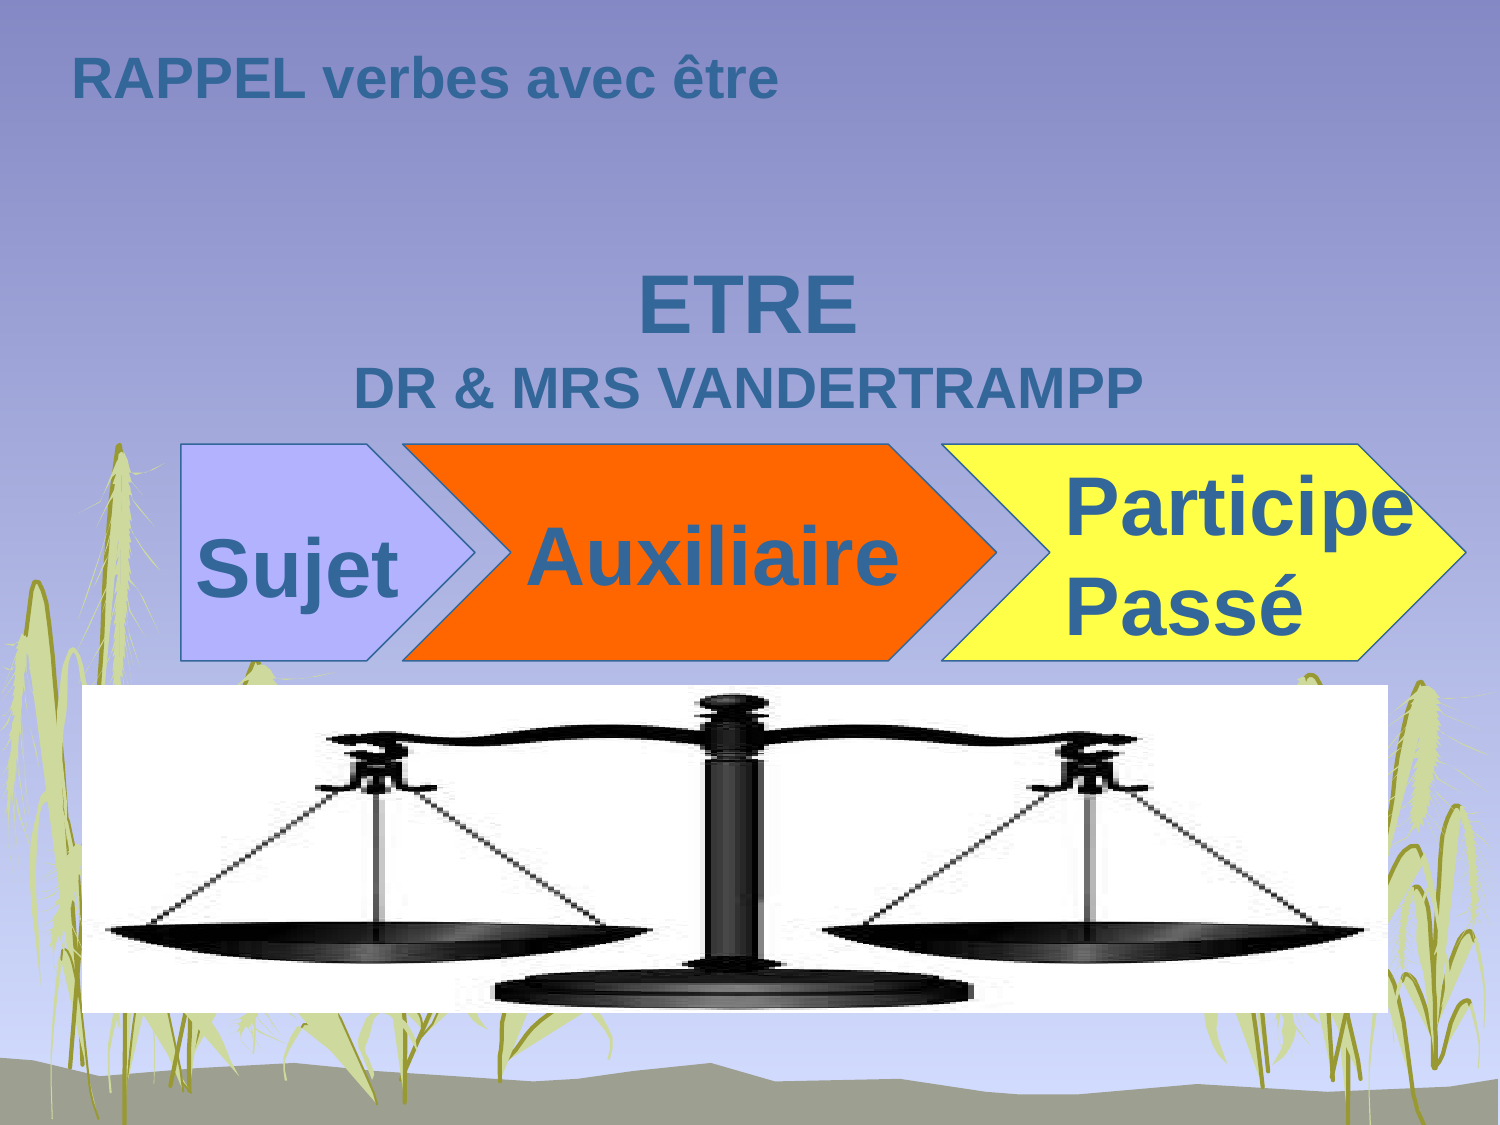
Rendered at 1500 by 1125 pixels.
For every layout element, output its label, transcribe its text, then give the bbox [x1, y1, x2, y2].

picture [82, 685, 1389, 1013]
text_box Sujet [180, 444, 475, 661]
text_box RAPPEL verbes avec être ETRE DR & MRS VANDERTRAMPP [56, 33, 1441, 498]
text_box Participe Passé [941, 444, 1467, 661]
text_box Auxiliaire [402, 444, 997, 661]
